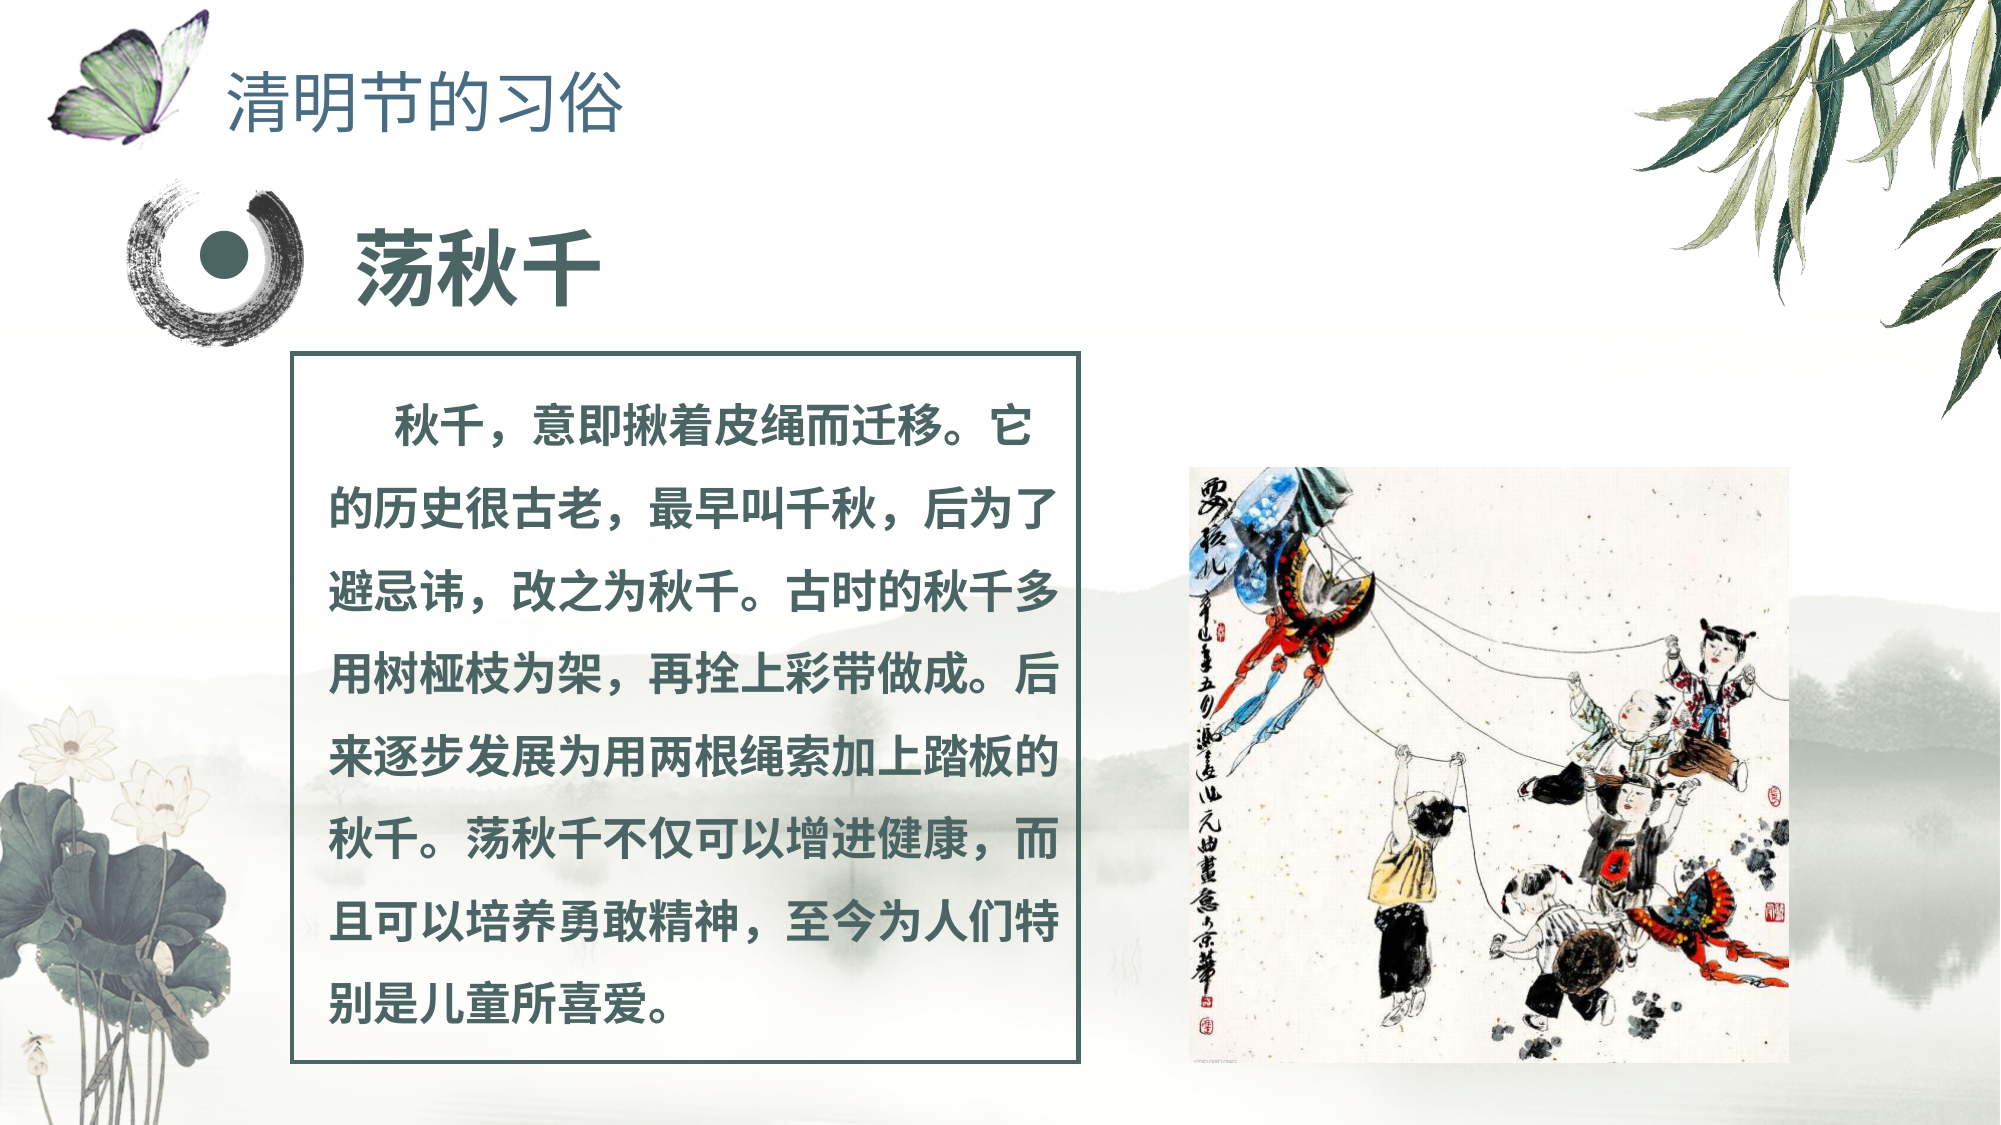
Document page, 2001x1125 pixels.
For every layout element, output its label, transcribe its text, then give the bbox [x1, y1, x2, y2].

text_box [291, 352, 1080, 1063]
picture [1616, 0, 2001, 433]
text_box 清明节的习俗 [211, 53, 641, 108]
picture [1189, 467, 1789, 1063]
text_box 荡秋千 [178, 108, 994, 352]
picture [46, 7, 211, 150]
picture [111, 168, 314, 370]
picture [0, 306, 231, 1125]
